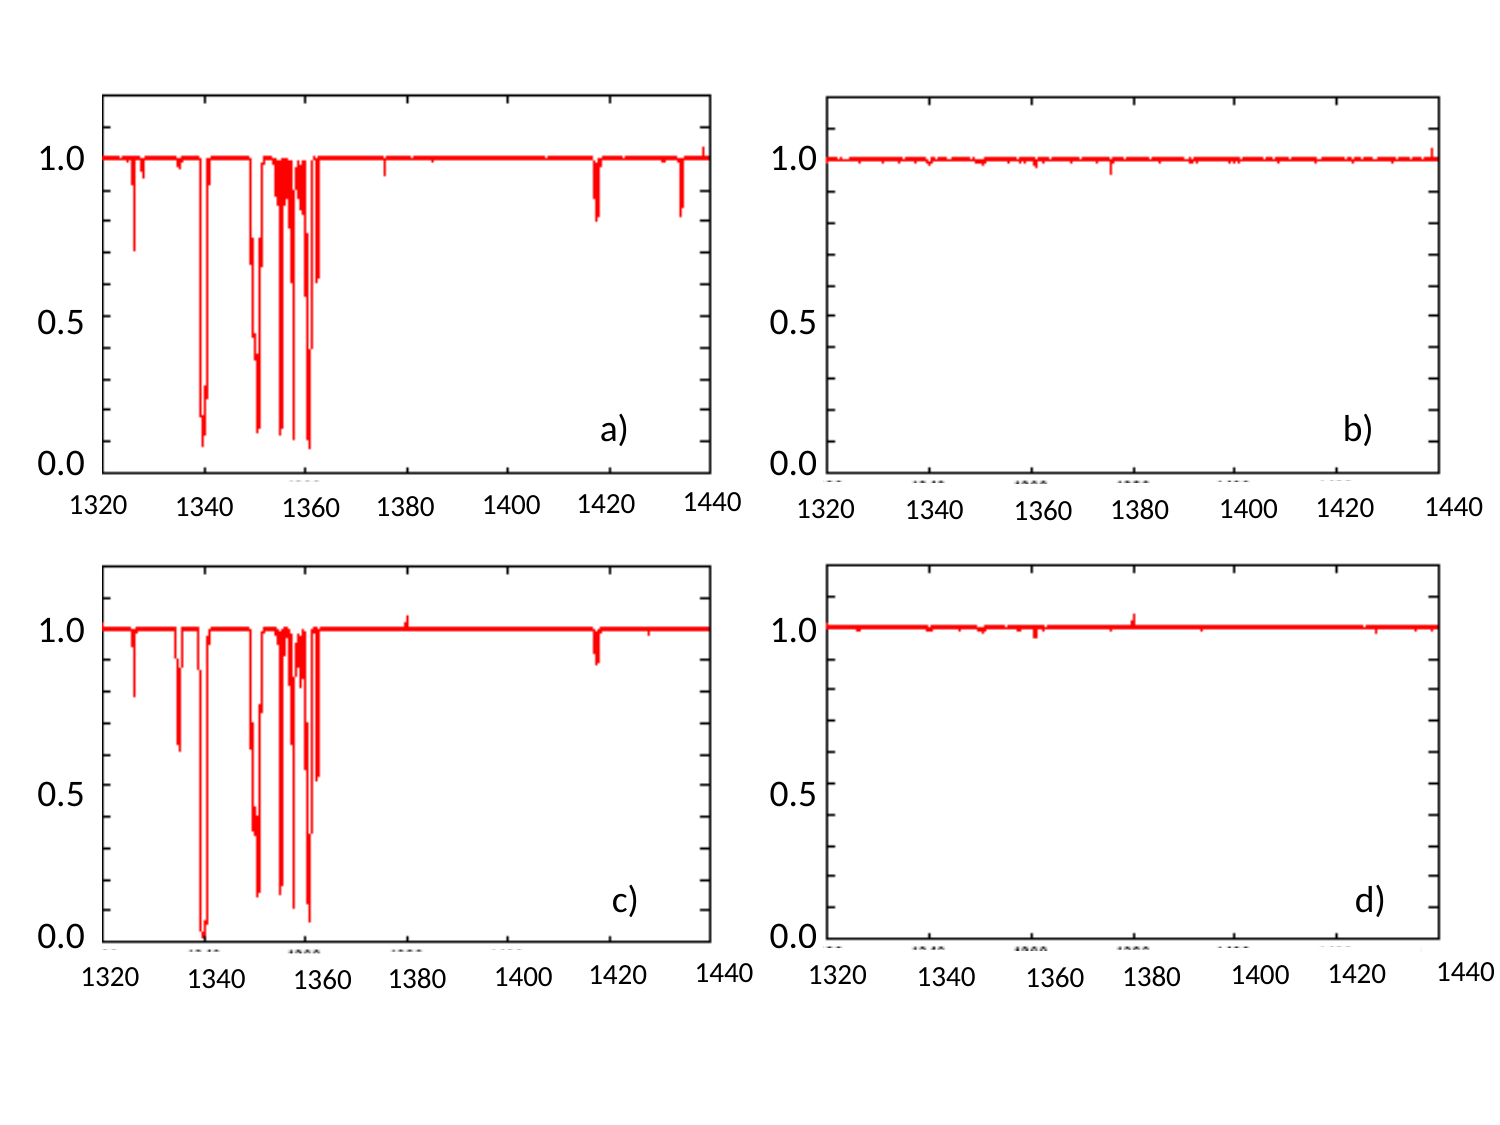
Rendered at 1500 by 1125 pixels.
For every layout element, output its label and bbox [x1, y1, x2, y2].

text_box [0, 0, 1500, 1036]
